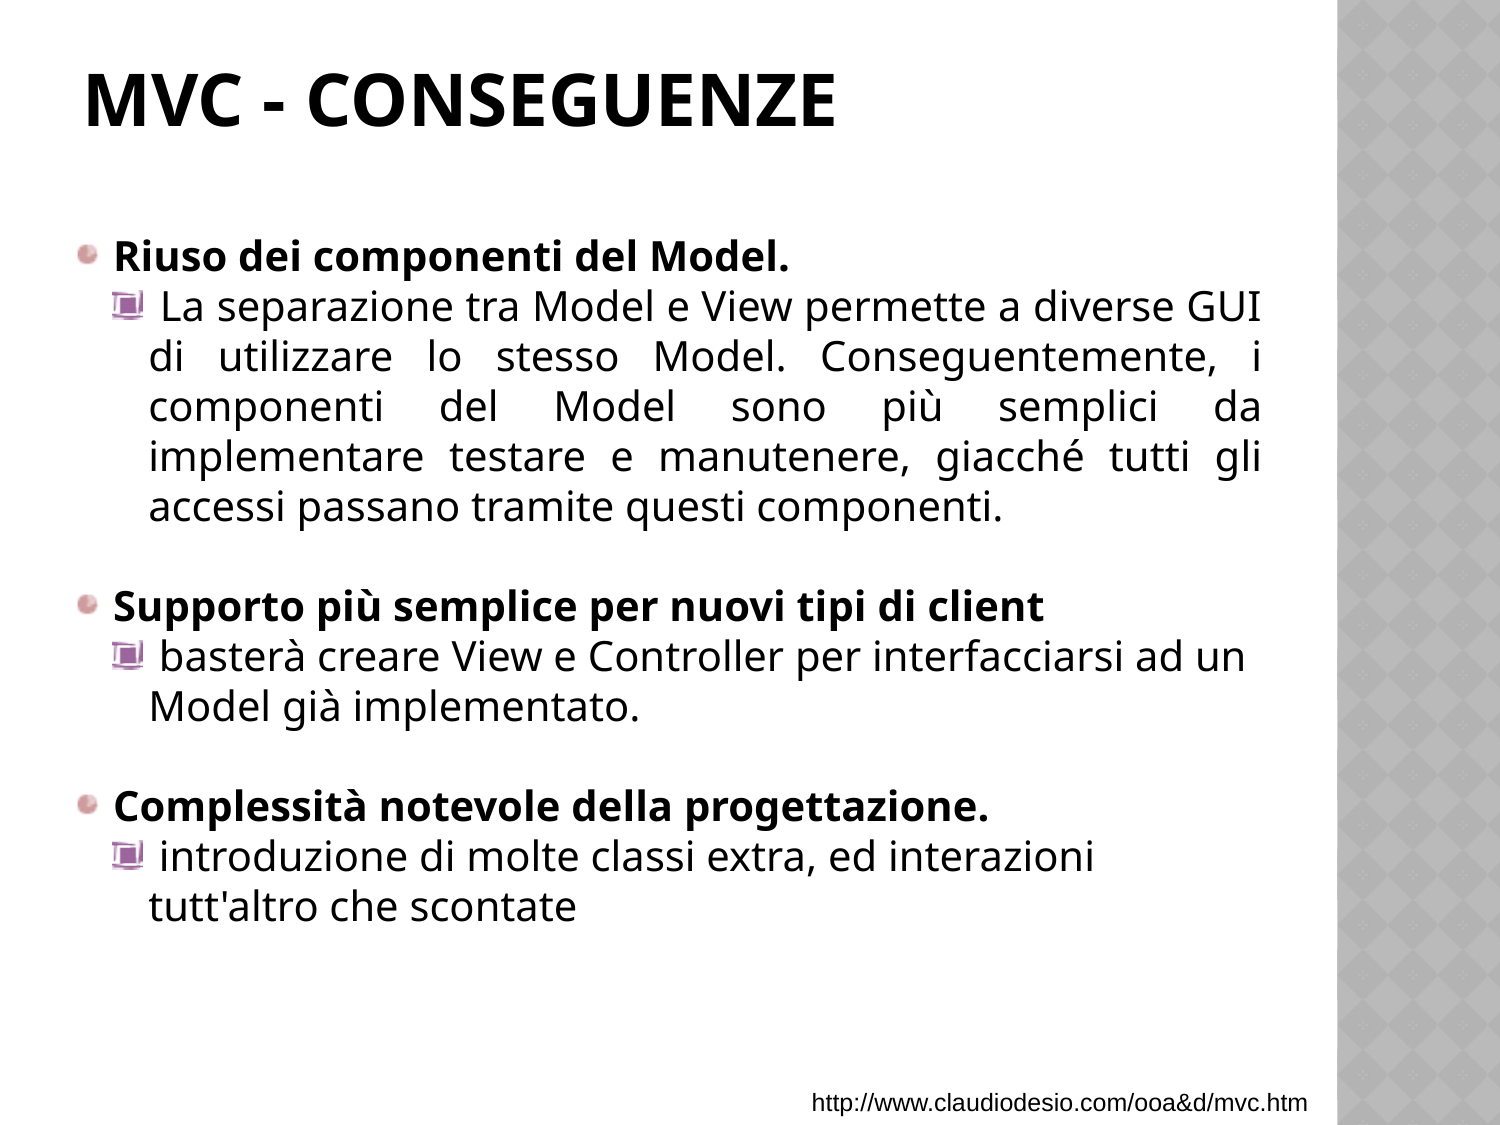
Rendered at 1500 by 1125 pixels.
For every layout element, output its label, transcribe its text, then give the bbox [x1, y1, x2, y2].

text_box Riuso dei componenti del Model. La separazione tra Model e View permette a diverse GUI di utilizzare lo stesso Model. Conseguentemente, i componenti del Model sono più semplici da implementare testare e manutenere, giacché tutti gli accessi passano tramite questi componenti. Supporto più semplice per nuovi tipi di client basterà creare View e Controller per interfacciarsi ad un Model già implementato. Complessità notevole della progettazione. introduzione di molte classi extra, ed interazioni tutt'altro che scontate [58, 222, 1278, 988]
picture [112, 840, 143, 870]
picture [112, 290, 143, 320]
picture [73, 590, 103, 620]
text_box http://www.claudiodesio.com/ooa&d/mvc.htm [796, 1079, 1325, 1125]
picture [73, 240, 103, 270]
picture [112, 640, 143, 670]
title MVC - CONSEGUENZE [75, 52, 1263, 141]
picture [73, 790, 103, 820]
